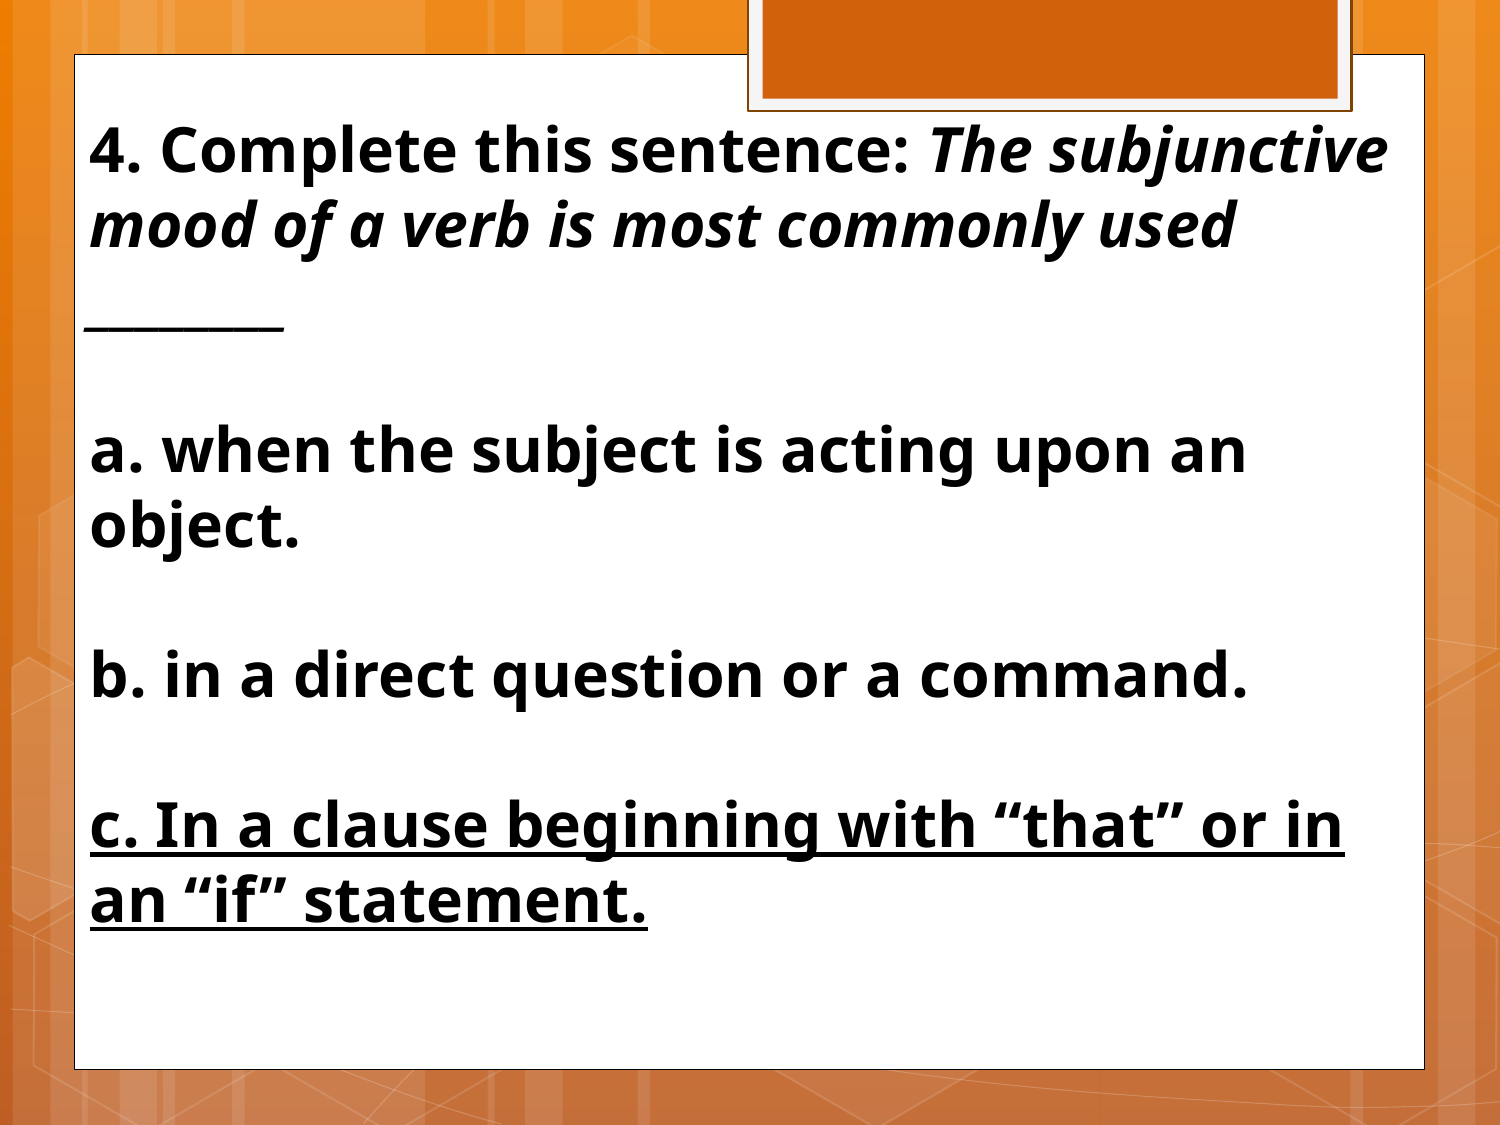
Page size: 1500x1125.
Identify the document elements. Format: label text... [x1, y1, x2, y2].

text_box 4. Complete this sentence: The subjunctive mood of a verb is most commonly used ________ a. when the subject is acting upon an object. b. in a direct question or a command. c. In a clause beginning with “that” or in an “if” statement. [74, 102, 1425, 1049]
